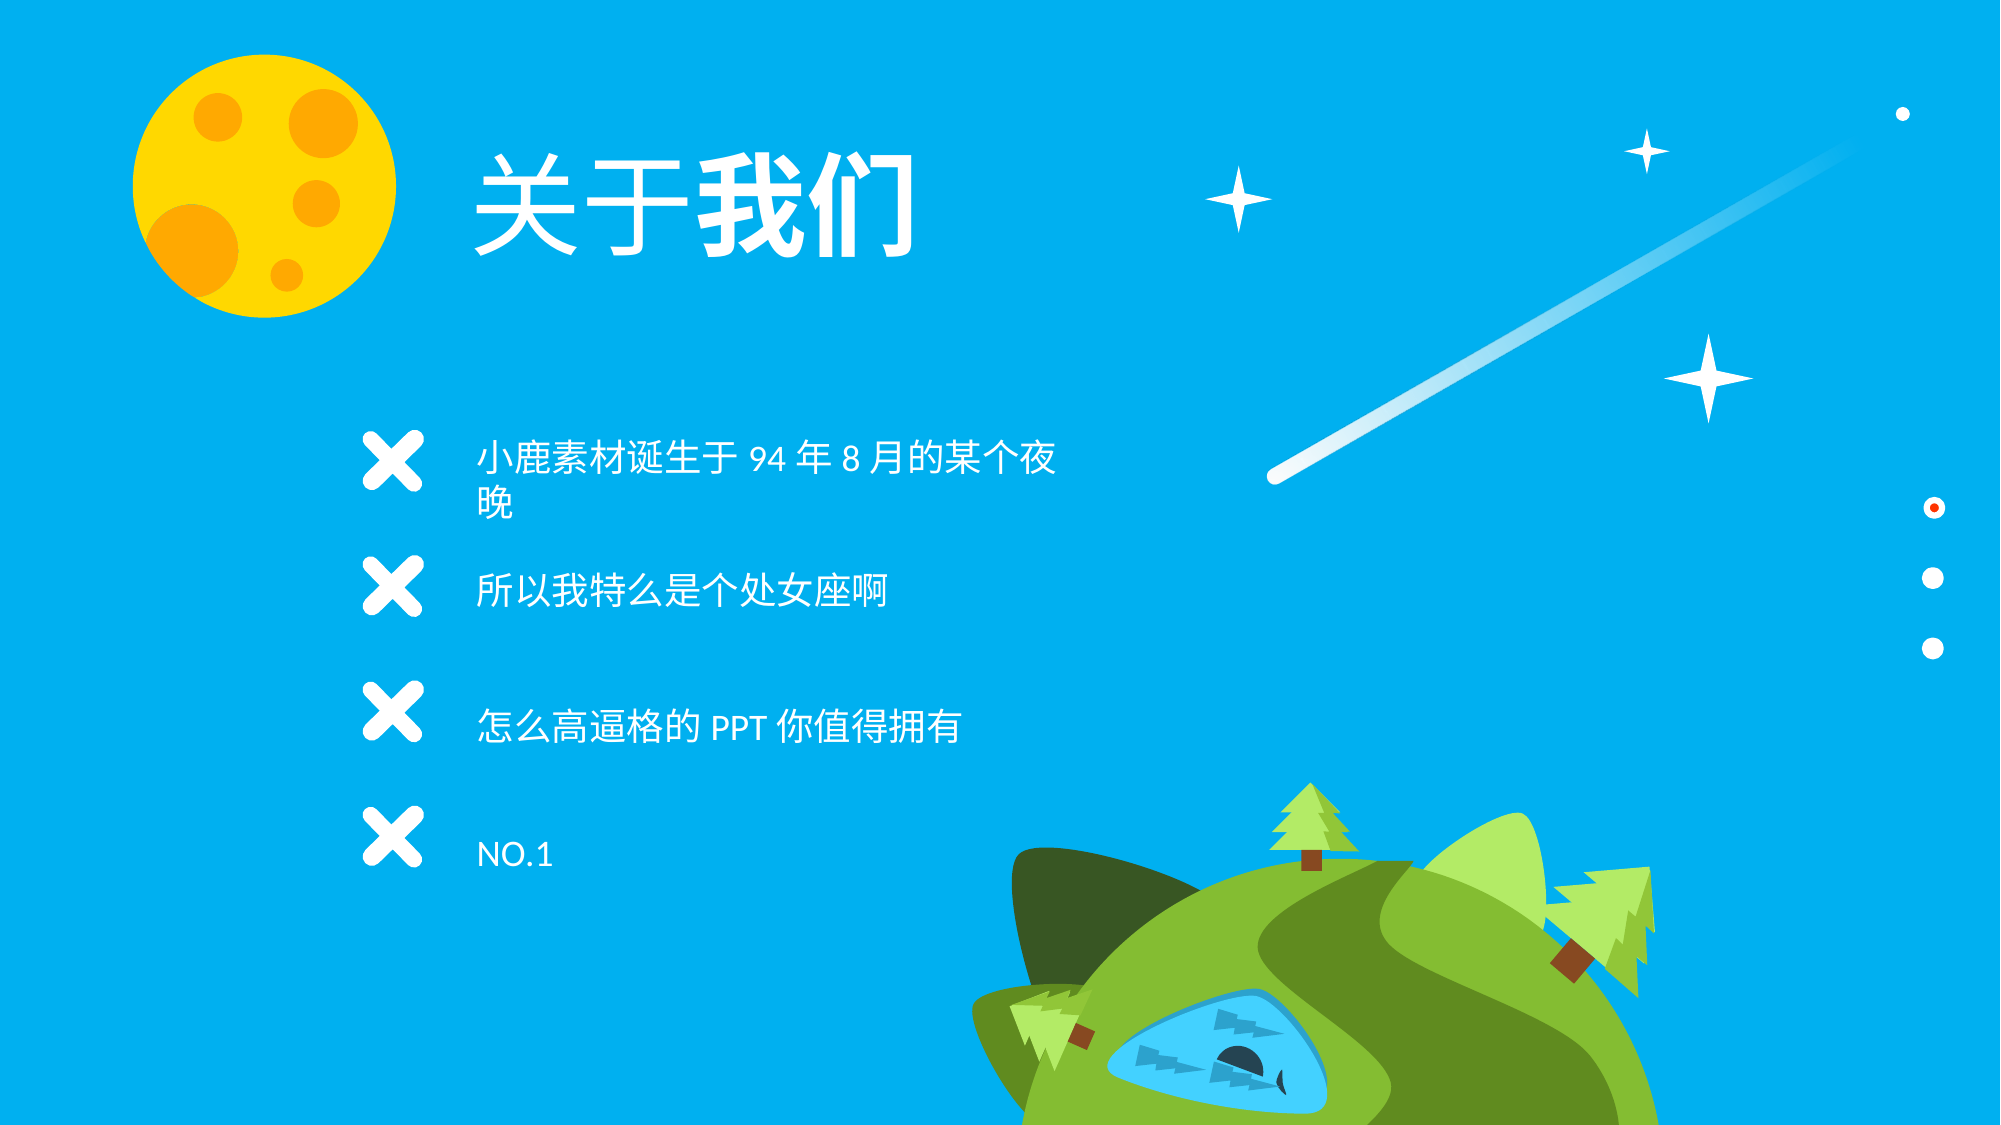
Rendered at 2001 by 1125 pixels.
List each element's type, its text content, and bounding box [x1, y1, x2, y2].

text_box 所以我特么是个处女座啊 [461, 559, 1109, 620]
text_box 怎么高逼格的PPT你值得拥有 [461, 695, 1109, 756]
text_box [1205, 165, 1266, 233]
picture [1667, 337, 1750, 420]
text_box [354, 796, 433, 876]
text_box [132, 54, 396, 318]
text_box NO.1 [461, 821, 966, 881]
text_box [354, 671, 433, 750]
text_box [354, 546, 433, 625]
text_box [354, 421, 433, 500]
picture [1897, 108, 1909, 120]
picture [1267, 164, 1815, 484]
text_box 关于我们 [454, 127, 1014, 278]
text_box 小鹿素材诞生于94年8月的某个夜晚 [461, 426, 1109, 532]
picture [1629, 134, 1665, 169]
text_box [966, 782, 1693, 1125]
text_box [1924, 499, 1943, 657]
